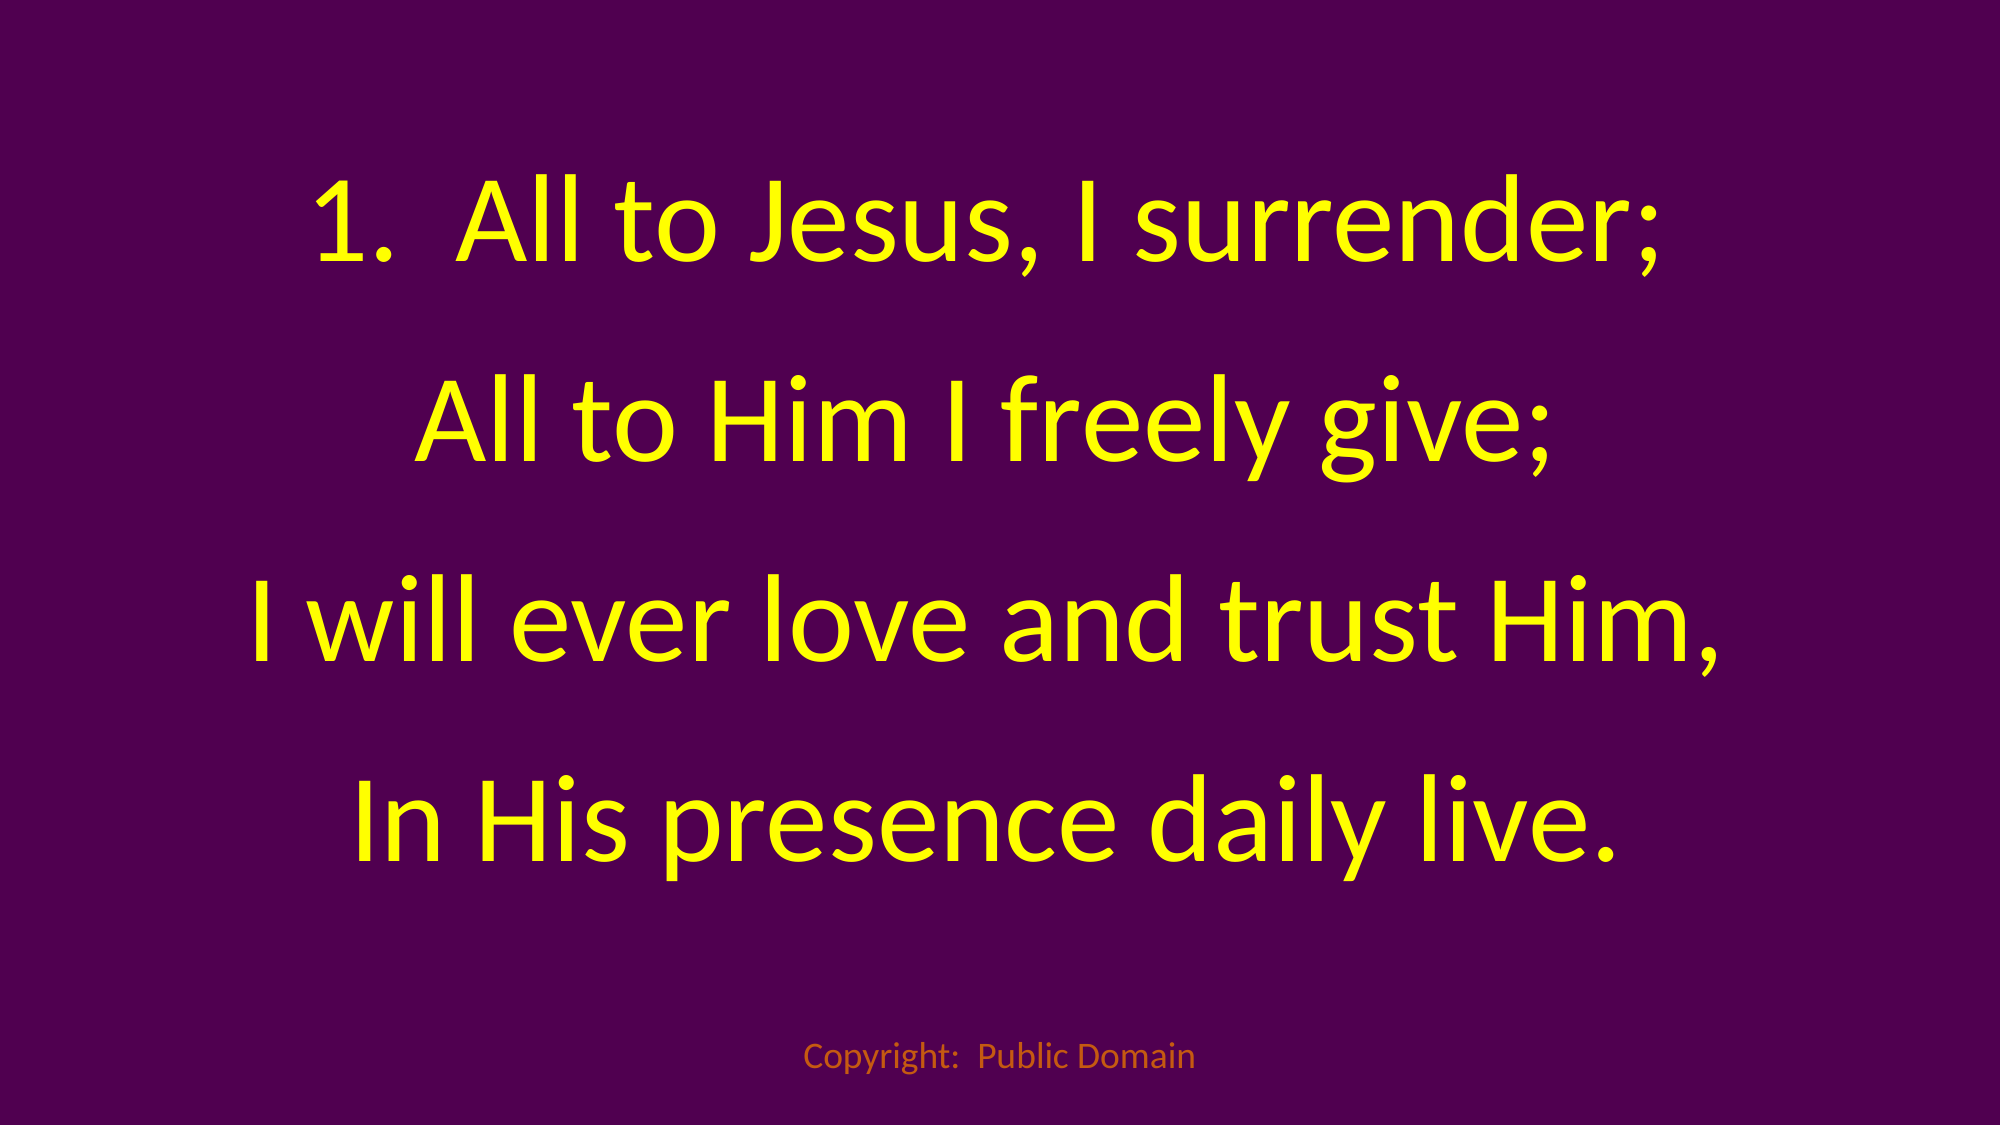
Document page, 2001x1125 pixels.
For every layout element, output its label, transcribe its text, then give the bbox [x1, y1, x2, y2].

text_box Copyright: Public Domain [26, 1023, 1973, 1083]
text_box 1. All to Jesus, I surrender; All to Him I freely give; I will ever love and trust Him, In His presence daily live. [84, 129, 1888, 894]
